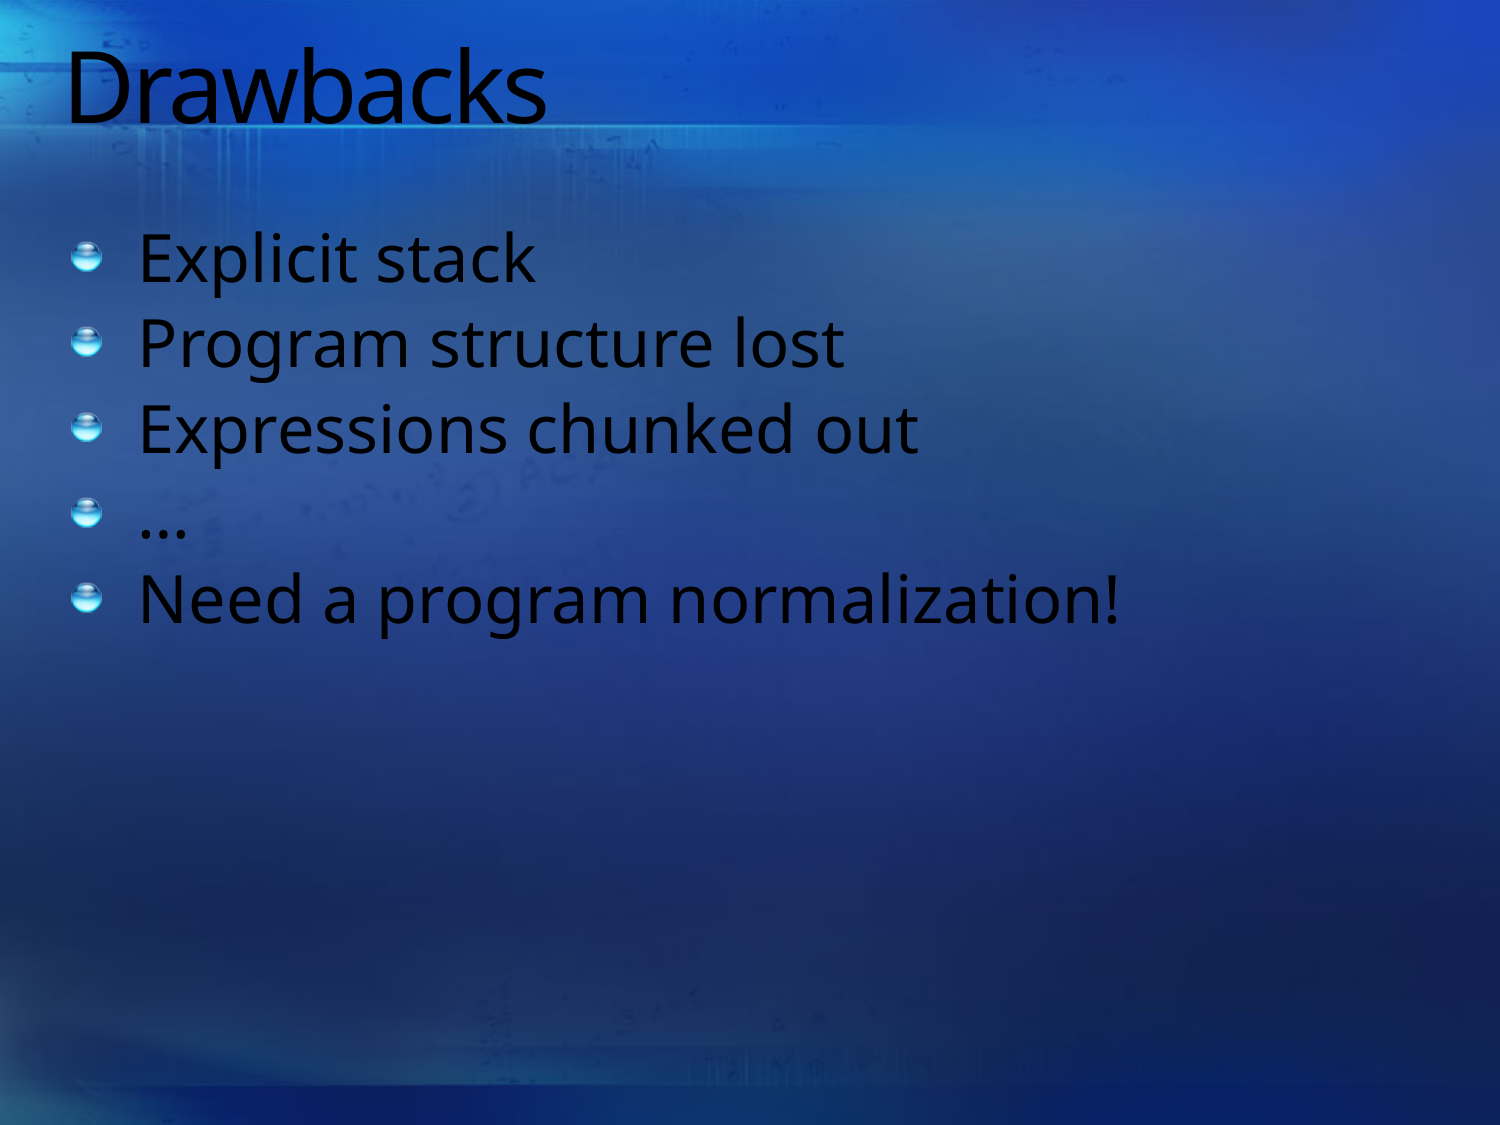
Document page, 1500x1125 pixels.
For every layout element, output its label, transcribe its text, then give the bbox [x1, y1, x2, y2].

picture [0, 0, 1500, 1125]
list Explicit stack Program structure lost Expressions chunked out … Need a program normalization! [62, 224, 1438, 657]
title Drawbacks [62, 37, 1438, 147]
